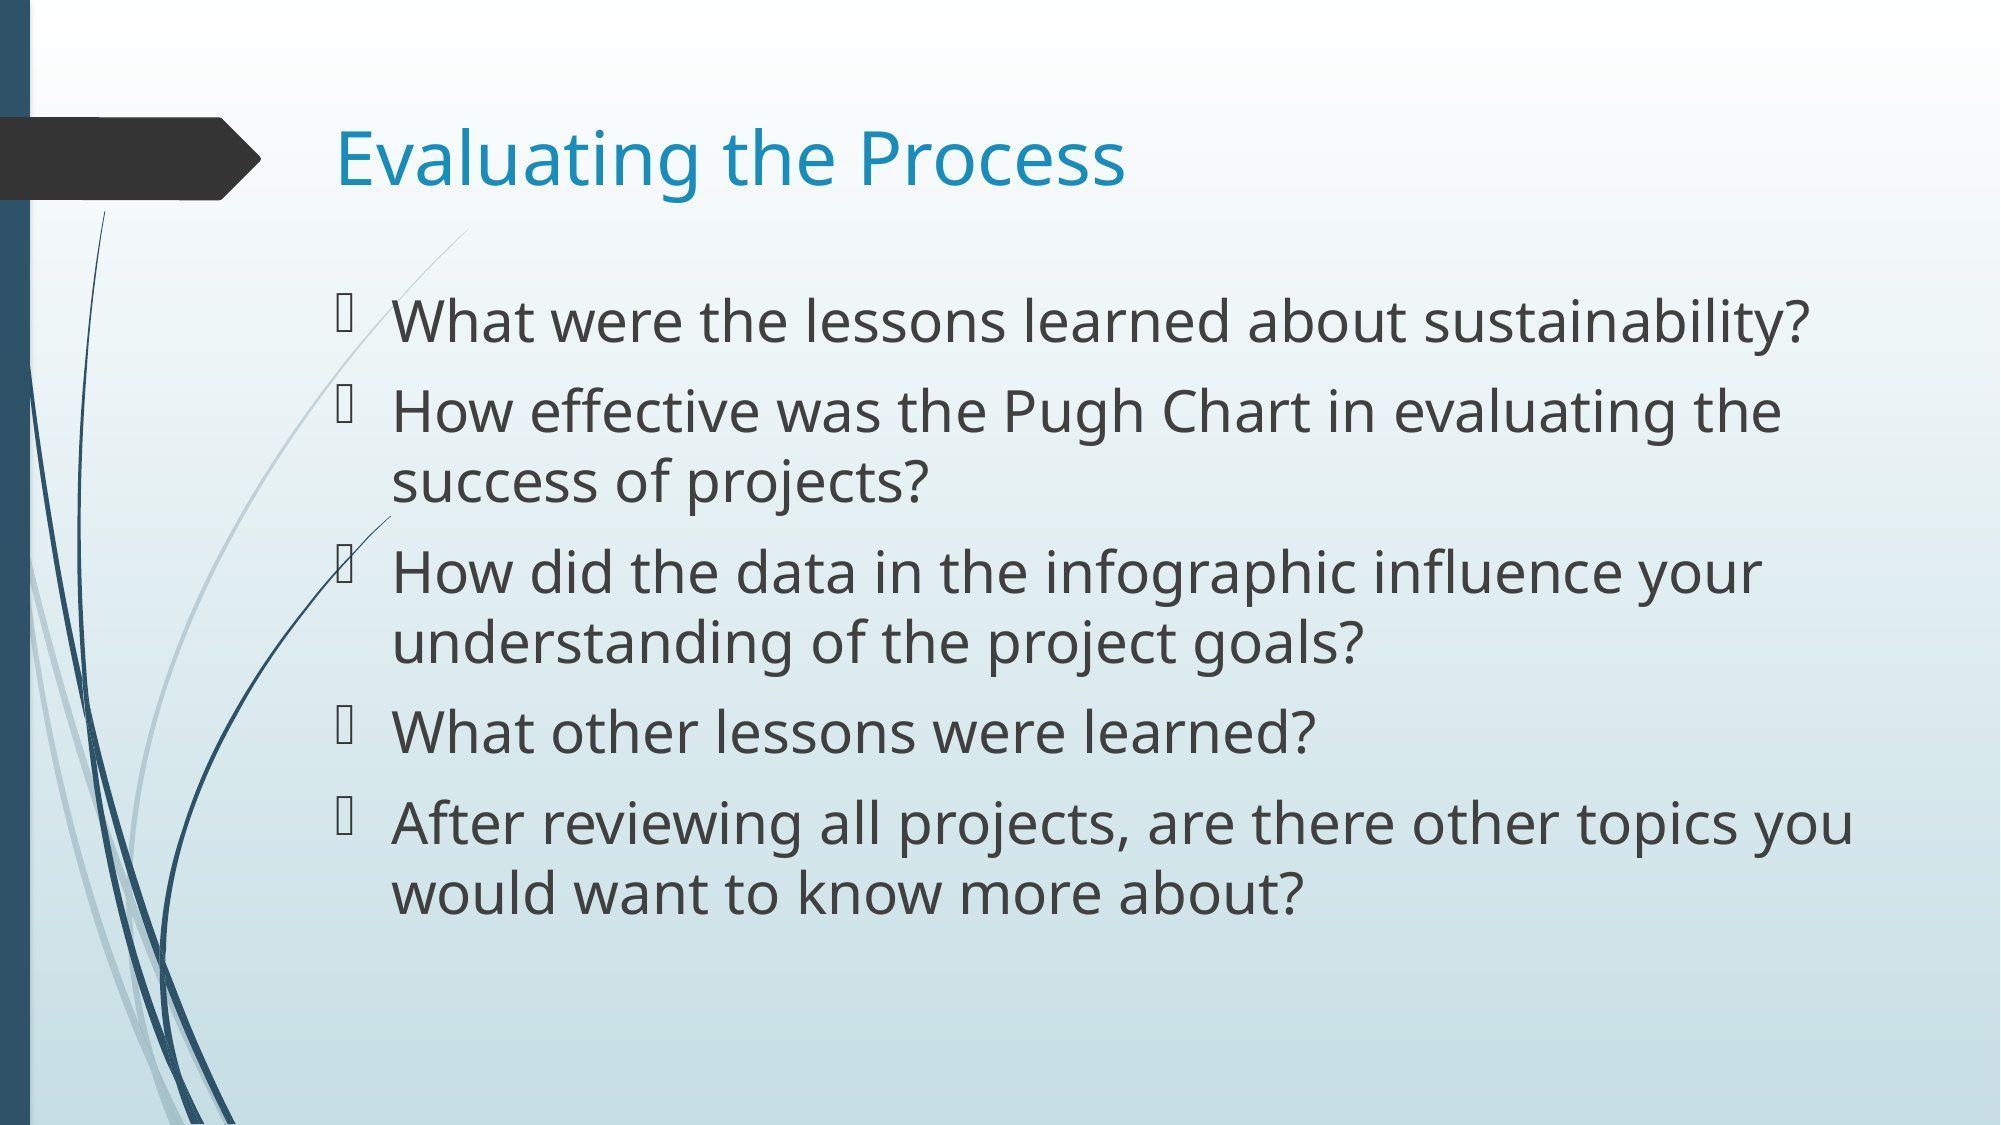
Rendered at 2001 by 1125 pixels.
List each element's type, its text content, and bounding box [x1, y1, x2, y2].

title Evaluating the Process [319, 102, 1888, 276]
list What were the lessons learned about sustainability? How effective was the Pugh Chart in evaluating the success of projects? How did the data in the infographic influence your understanding of the project goals? What other lessons were learned? After reviewing all projects, are there other topics you would want to know more about? [319, 276, 1888, 970]
